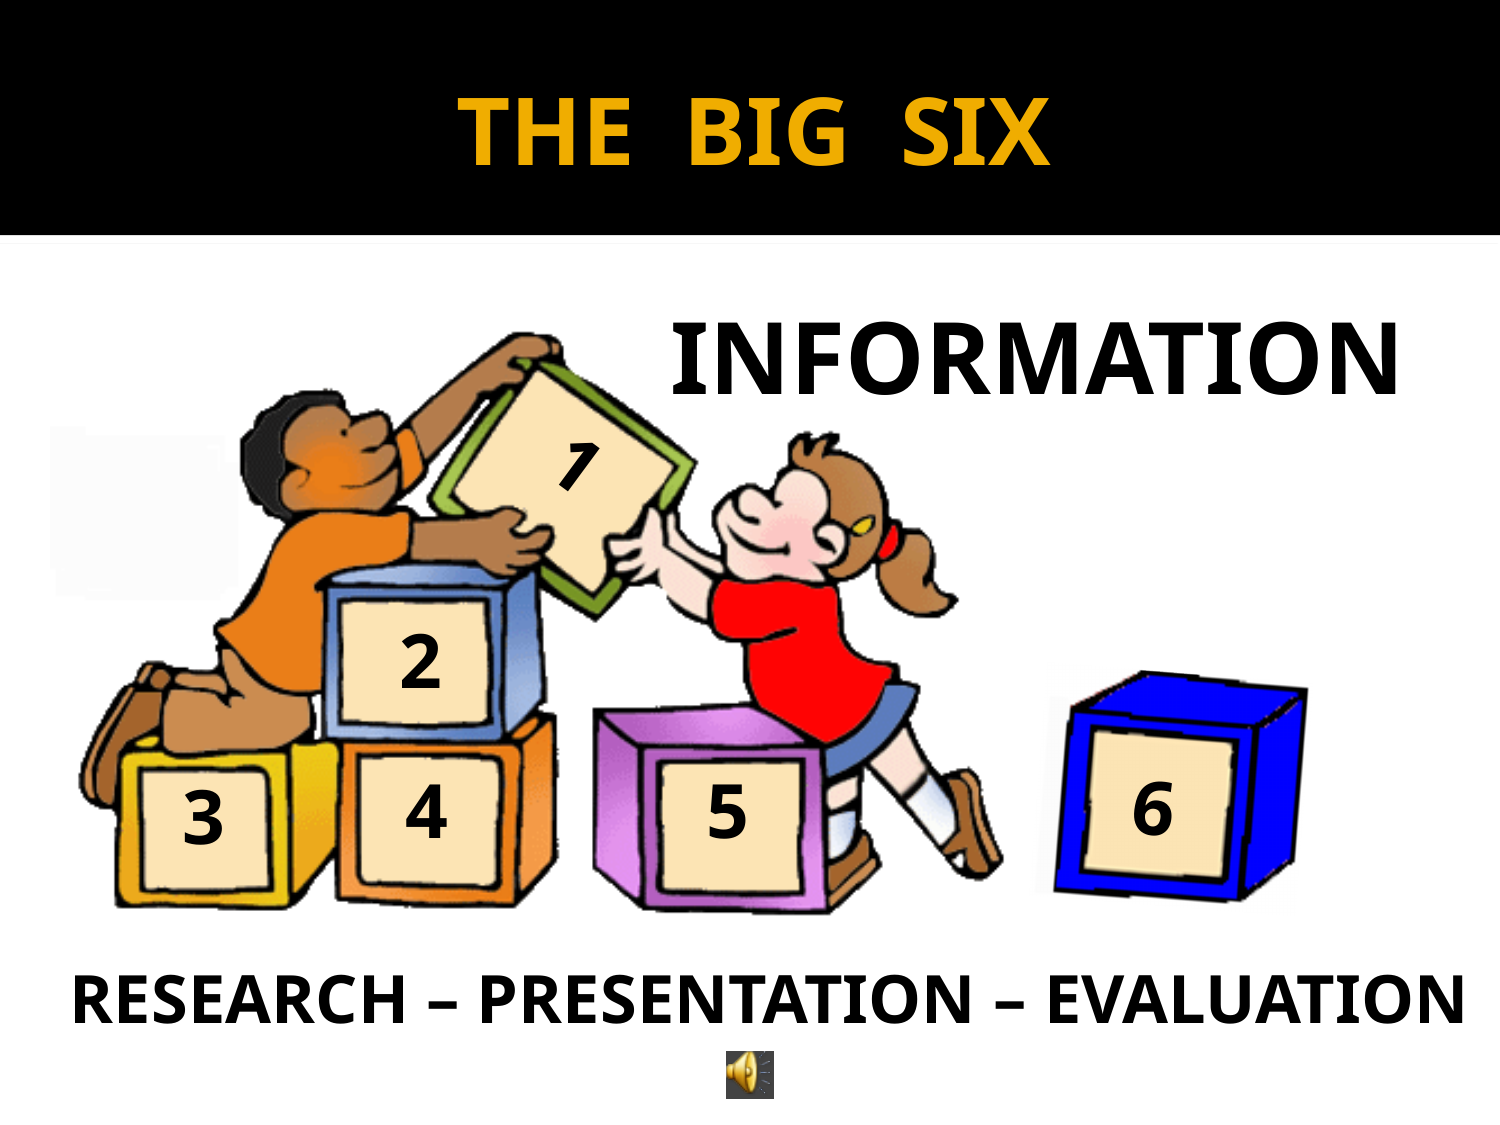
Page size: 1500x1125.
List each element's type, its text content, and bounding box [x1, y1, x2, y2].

title THE BIG SIX [75, 25, 1425, 231]
text_box RESEARCH – PRESENTATION – EVALUATION [55, 949, 1485, 1045]
picture [724, 1049, 776, 1100]
text_box INFORMATION [655, 287, 1421, 423]
picture [49, 299, 1312, 938]
